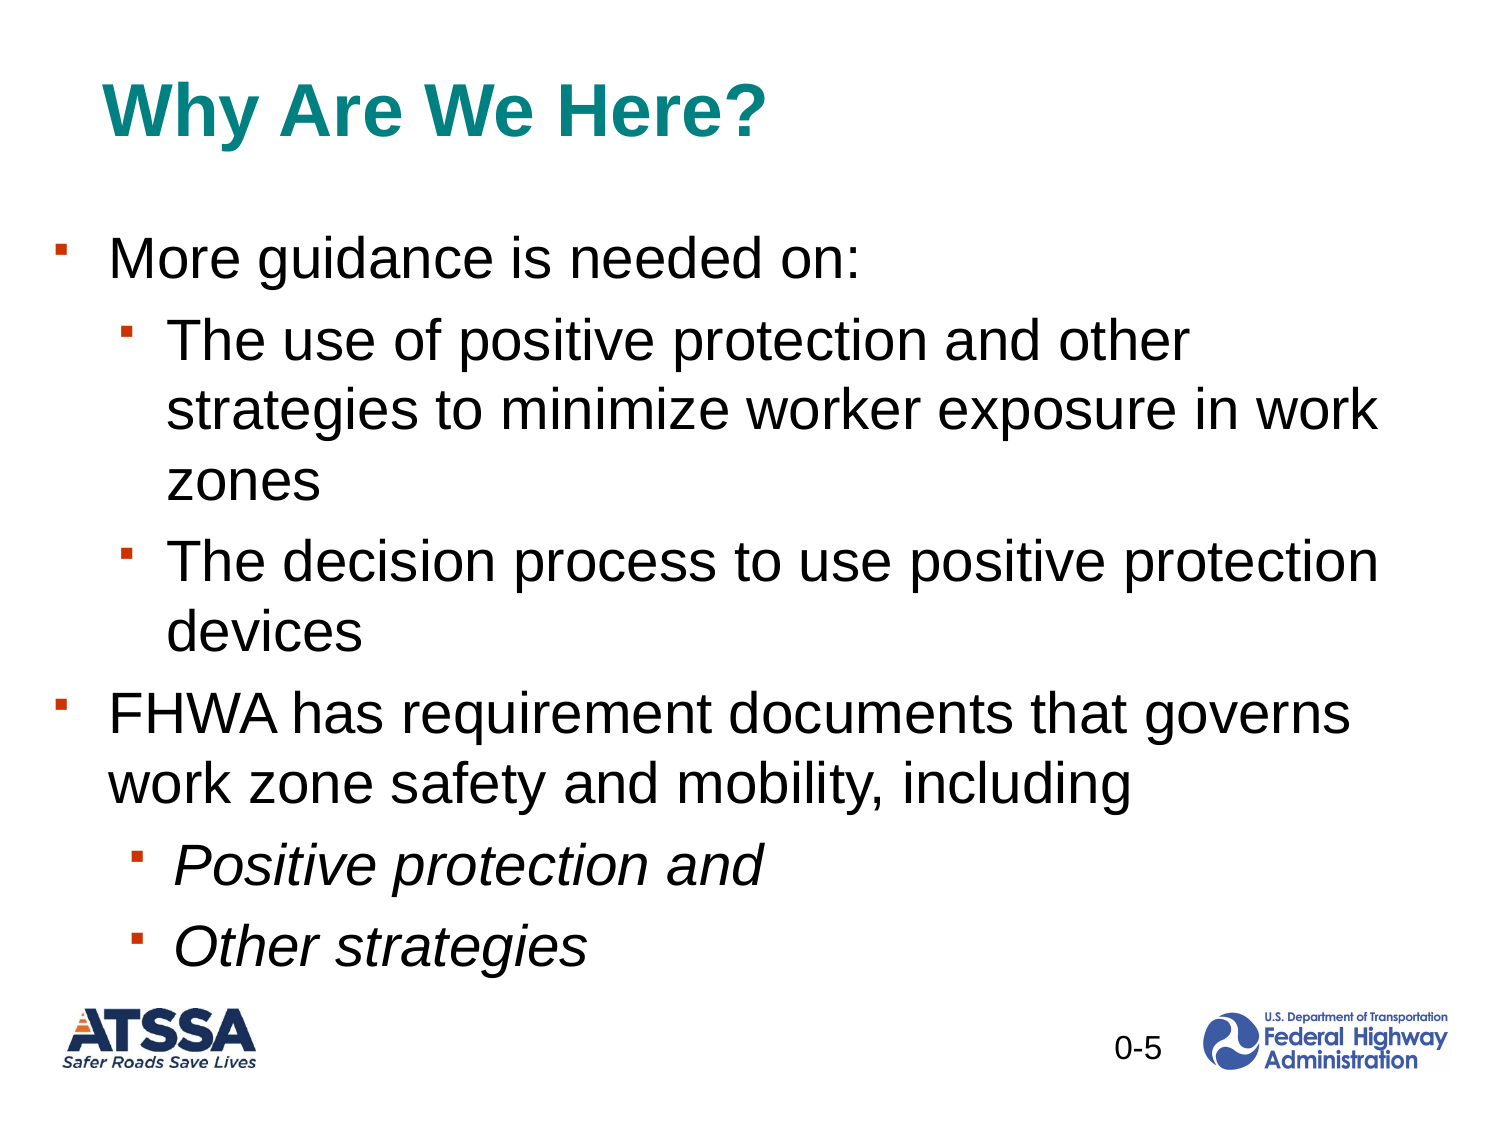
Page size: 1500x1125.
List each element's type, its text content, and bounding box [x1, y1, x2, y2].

list More guidance is needed on: The use of positive protection and other strategies to minimize worker exposure in work zones The decision process to use positive protection devices FHWA has requirement documents that governs work zone safety and mobility, including Positive protection and Other strategies [37, 212, 1463, 1026]
picture [1200, 1026, 1450, 1072]
title Why Are We Here? [87, 0, 1500, 213]
picture [62, 1026, 256, 1068]
